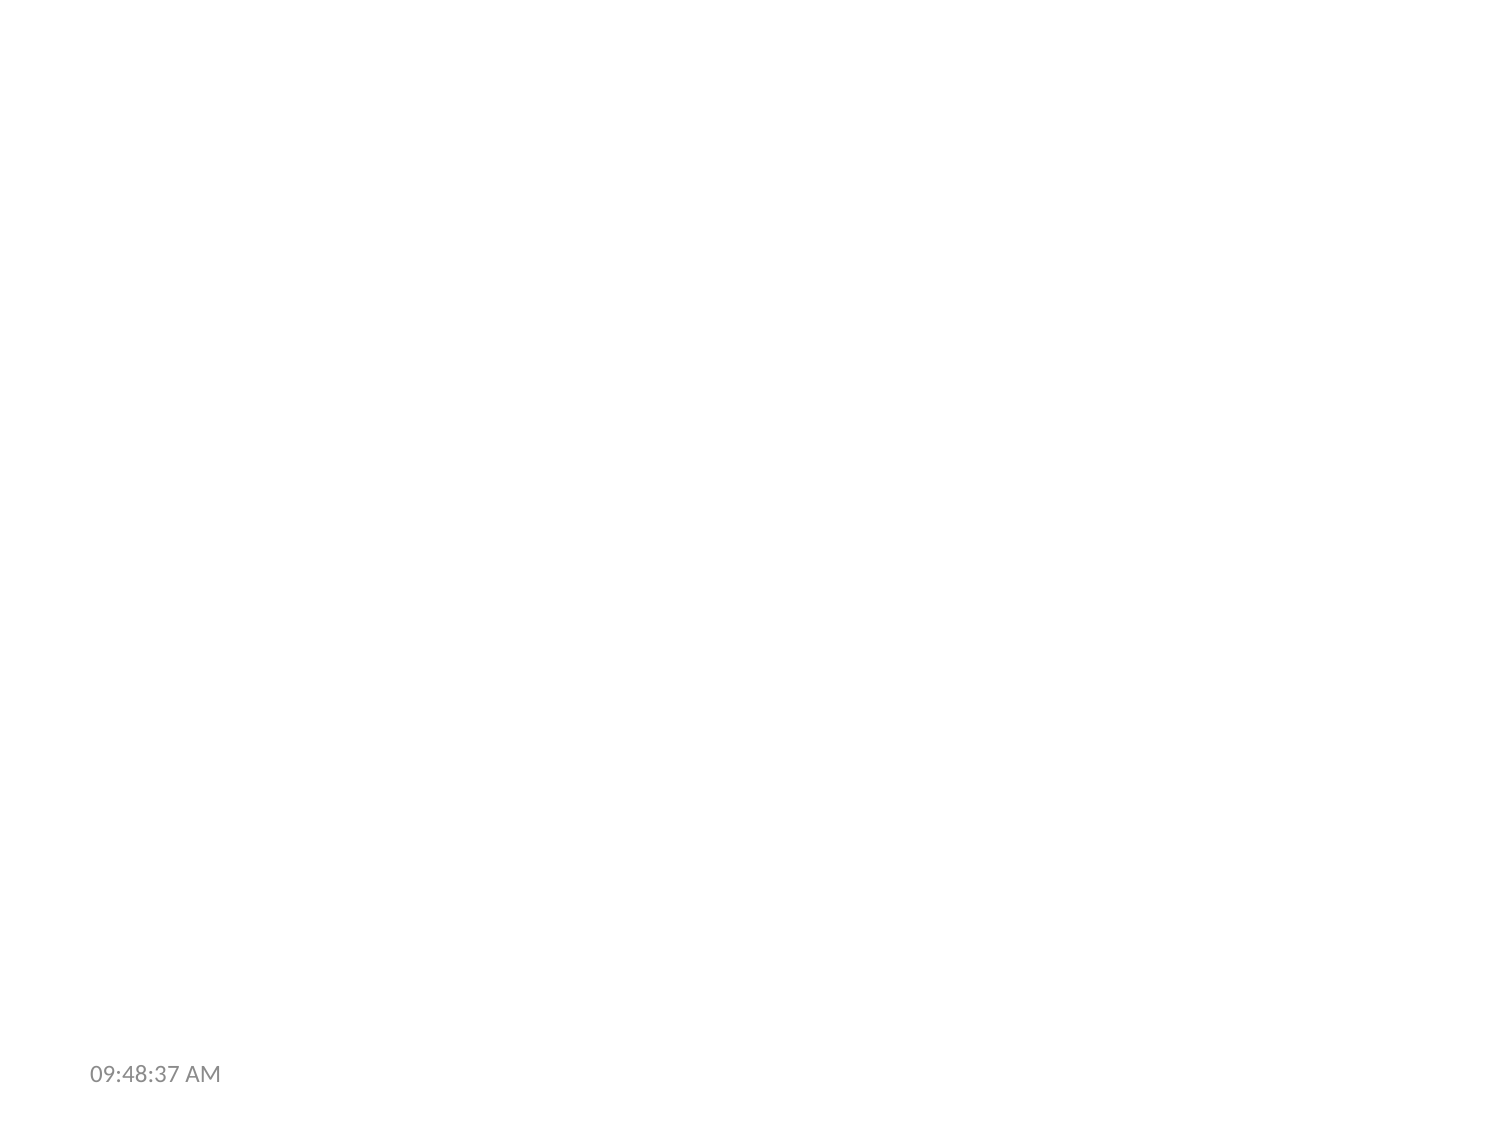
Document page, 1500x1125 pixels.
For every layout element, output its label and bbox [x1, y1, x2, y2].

slide_number [75, 1042, 425, 1103]
